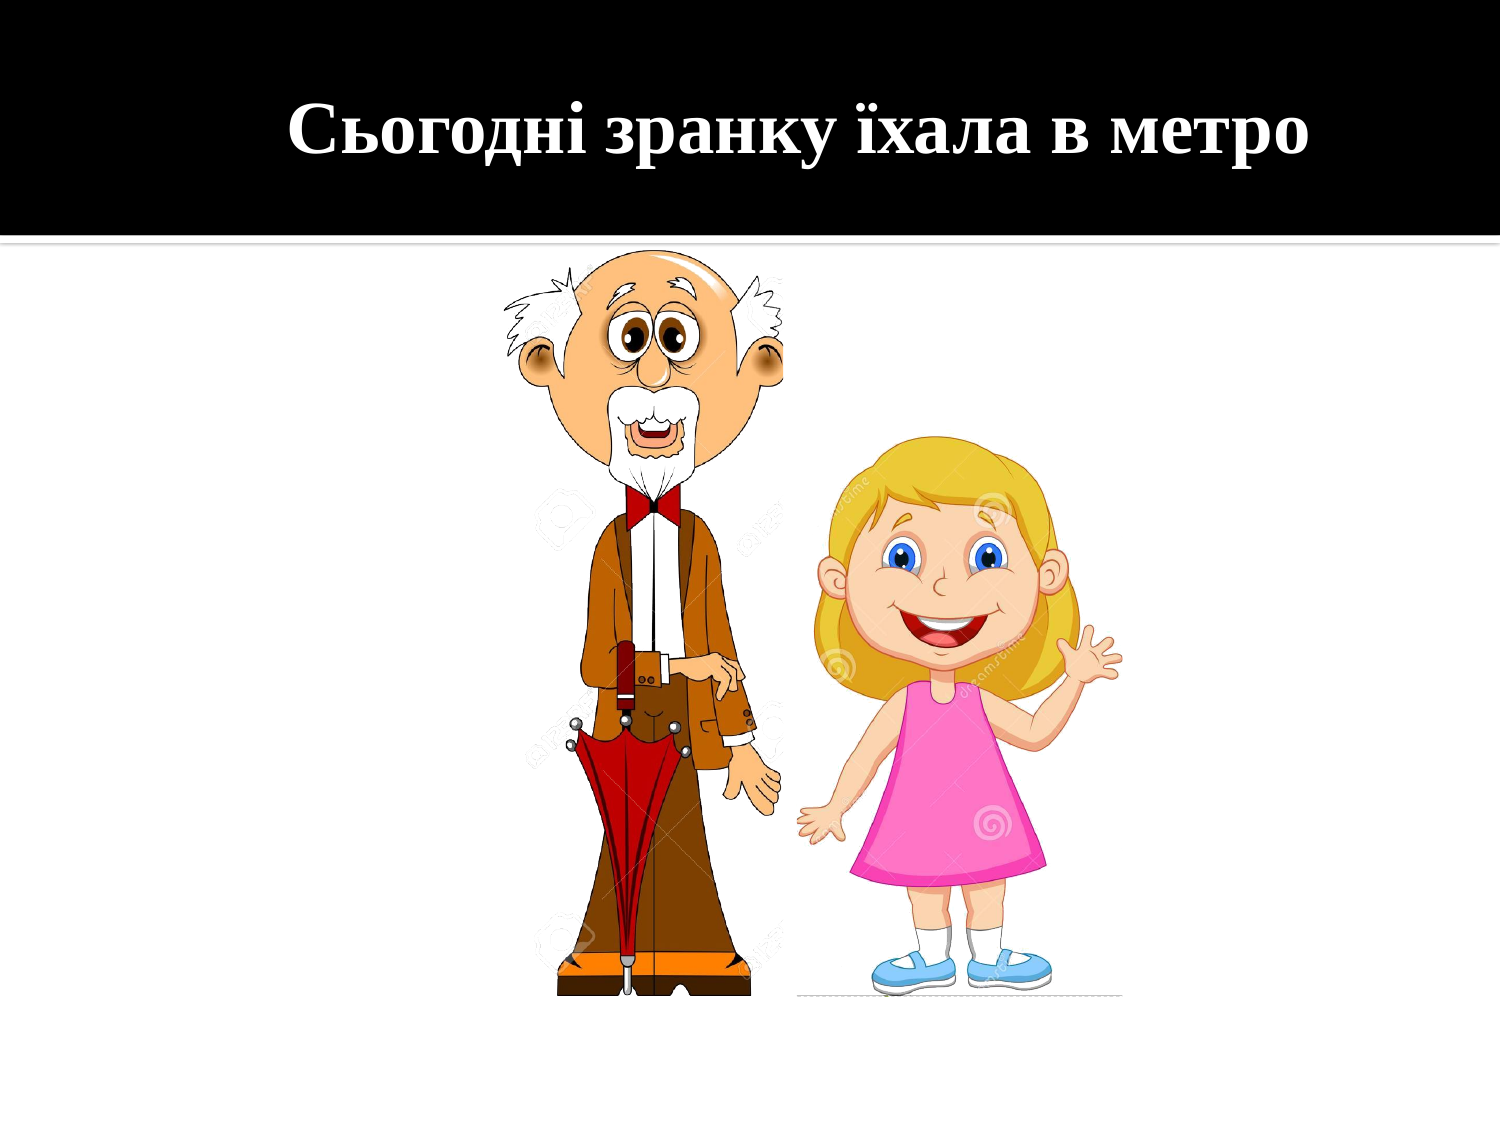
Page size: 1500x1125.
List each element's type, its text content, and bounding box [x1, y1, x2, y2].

picture [796, 421, 1123, 997]
picture [503, 245, 784, 996]
text_box Сьогодні зранку їхала в метро [82, 70, 1442, 176]
